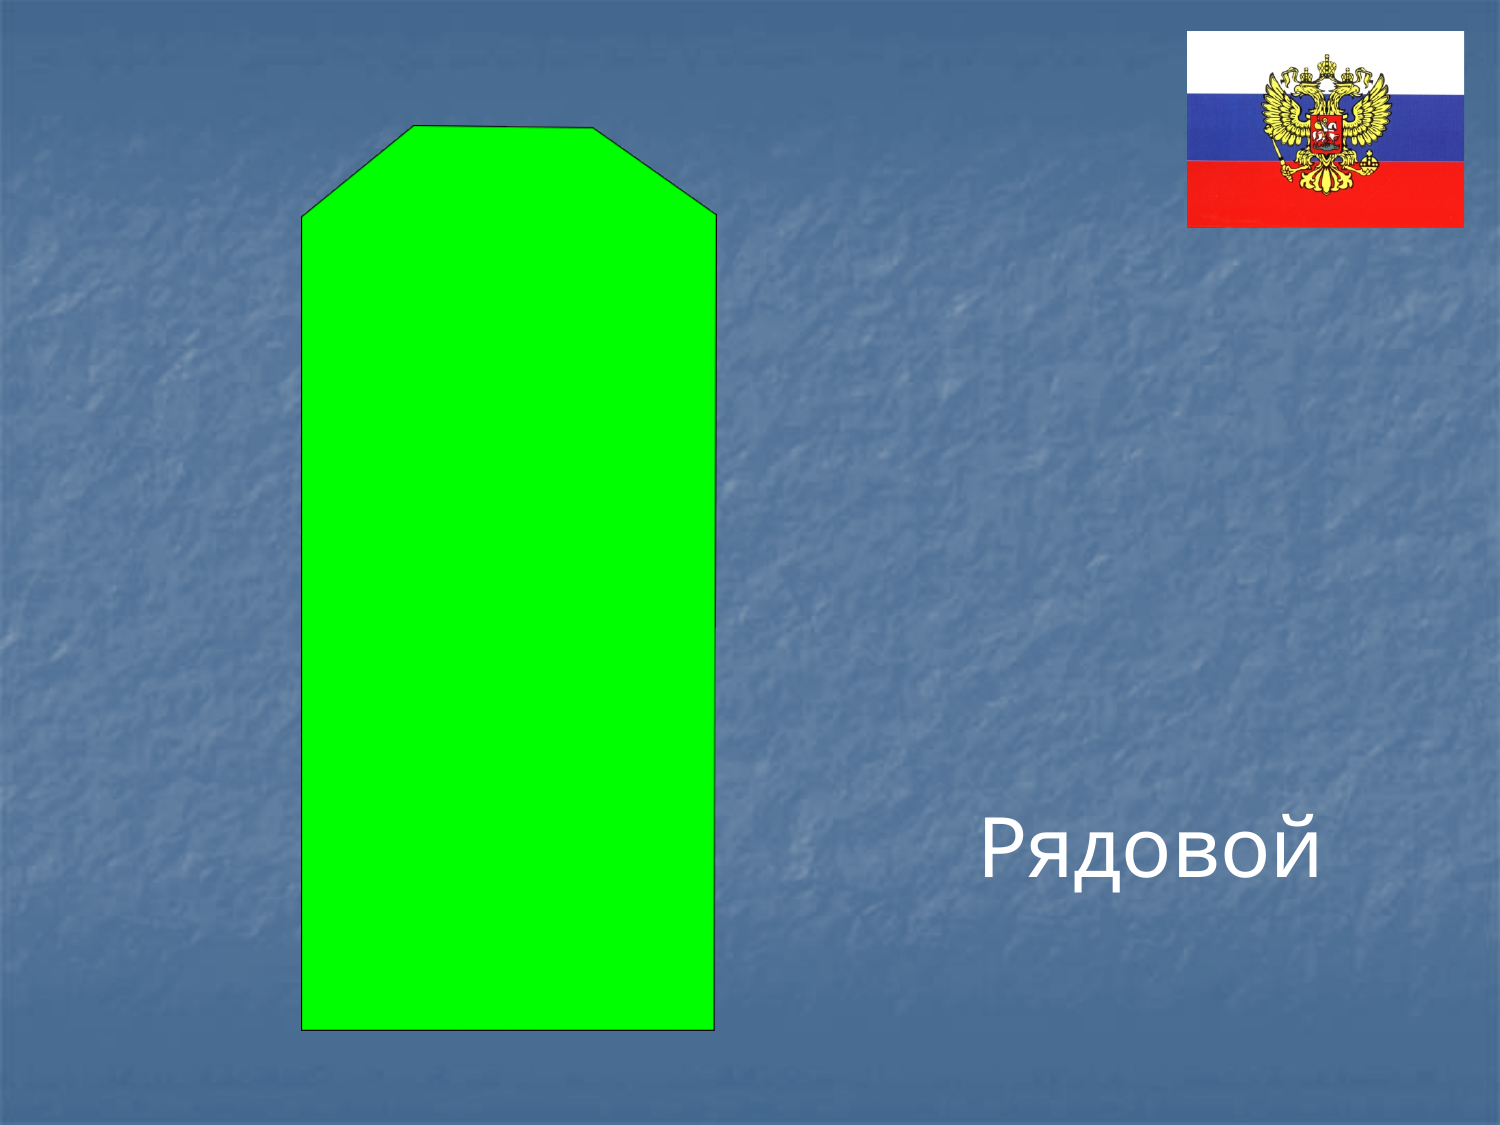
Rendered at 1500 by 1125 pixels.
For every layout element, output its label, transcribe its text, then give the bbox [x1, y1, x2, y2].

picture [300, 125, 717, 1031]
text_box Рядовой [962, 786, 1471, 902]
picture [1186, 30, 1465, 228]
